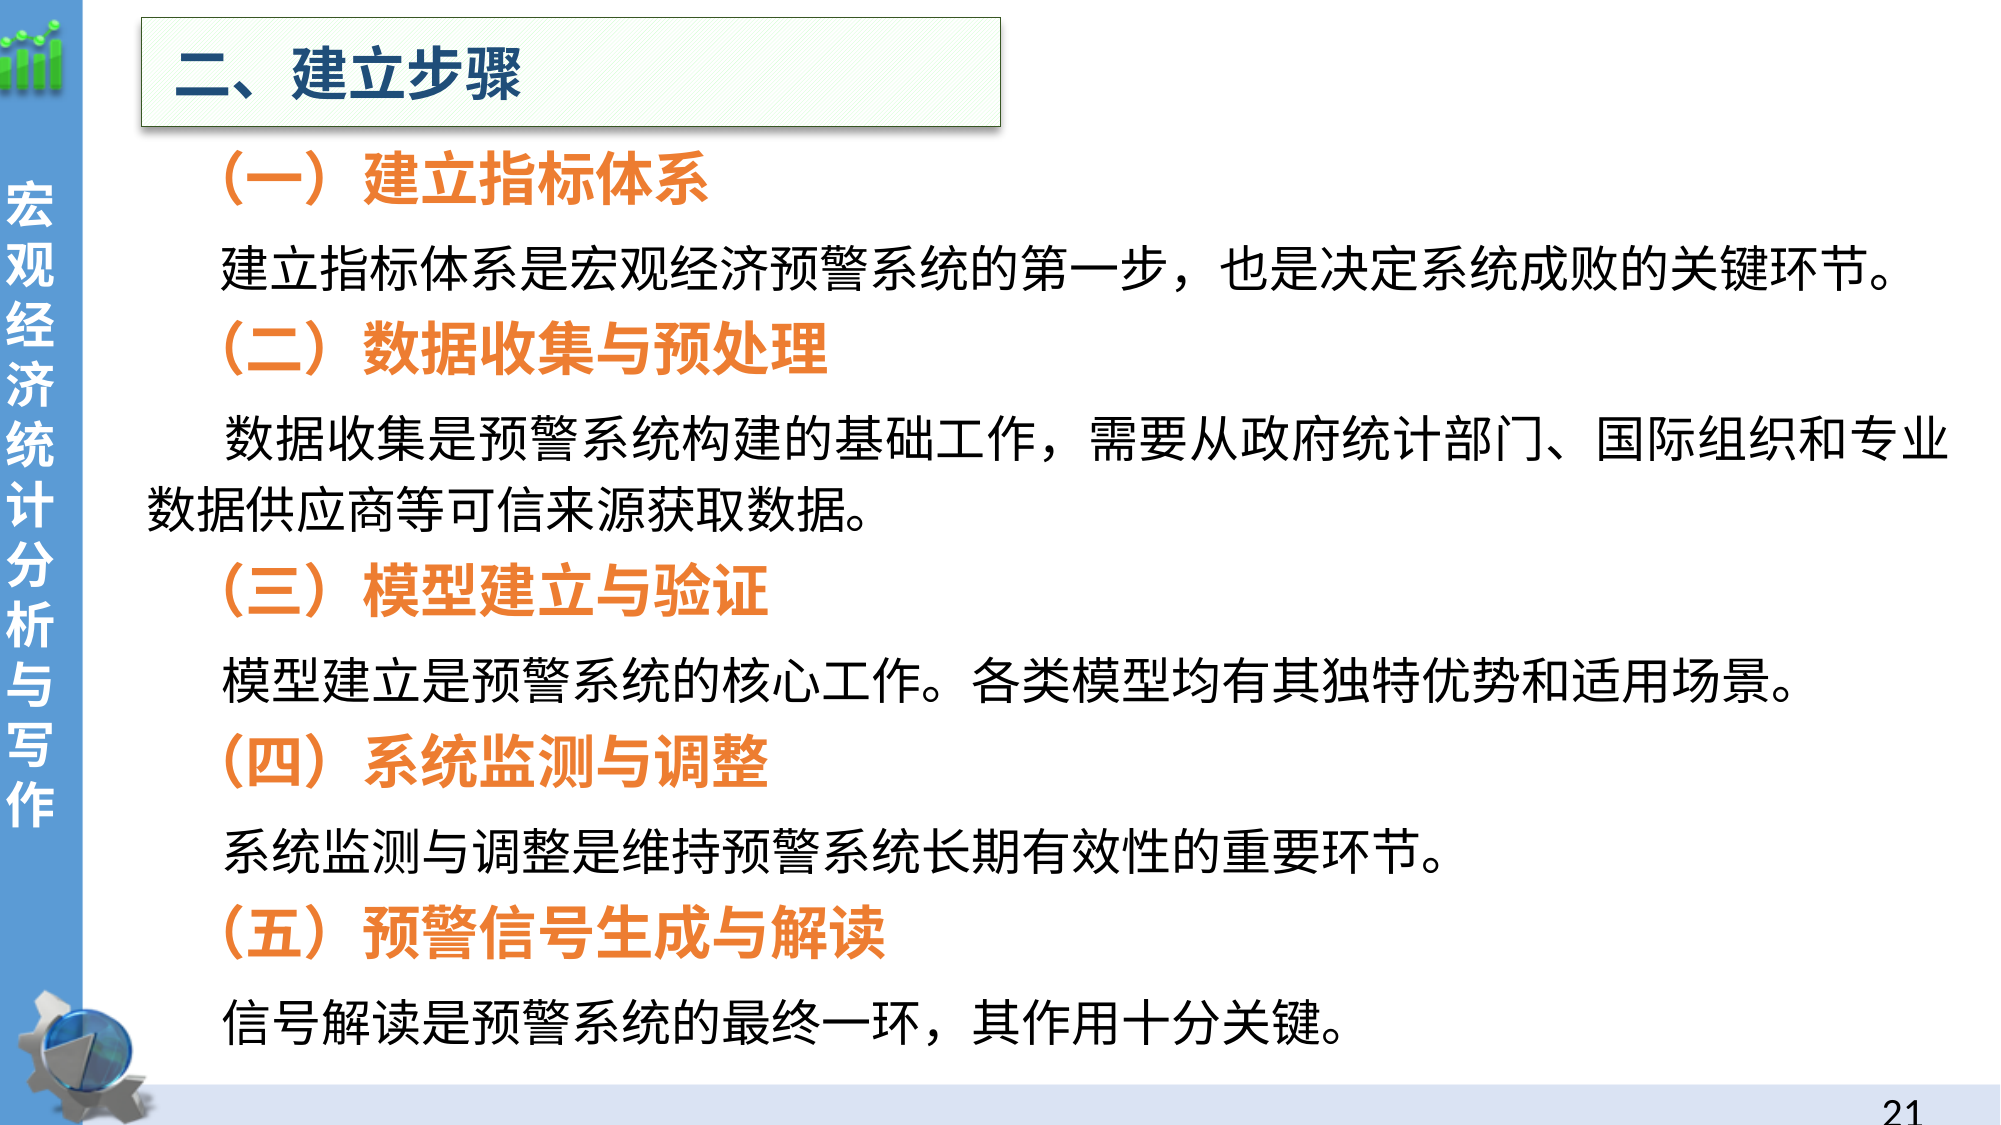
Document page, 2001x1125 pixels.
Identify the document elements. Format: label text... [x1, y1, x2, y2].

text_box [1786, 1085, 1940, 1125]
picture [0, 0, 2001, 1125]
text_box （一）建立指标体系 建立指标体系是宏观经济预警系统的第一步，也是决定系统成败的关键环节。 （二）数据收集与预处理 数据收集是预警系统构建的基础工作，需要从政府统计部门、国际组织和专业数据供应商等可信来源获取数据。 （三）模型建立与验证 模型建立是预警系统的核心工作。各类模型均有其独特优势和适用场景。 （四）系统监测与调整 系统监测与调整是维持预警系统长期有效性的重要环节。 （五）预警信号生成与解读 信号解读是预警系统的最终一环，其作用十分关键。 [131, 60, 1966, 973]
text_box 二、建立步骤 [141, 17, 1000, 127]
